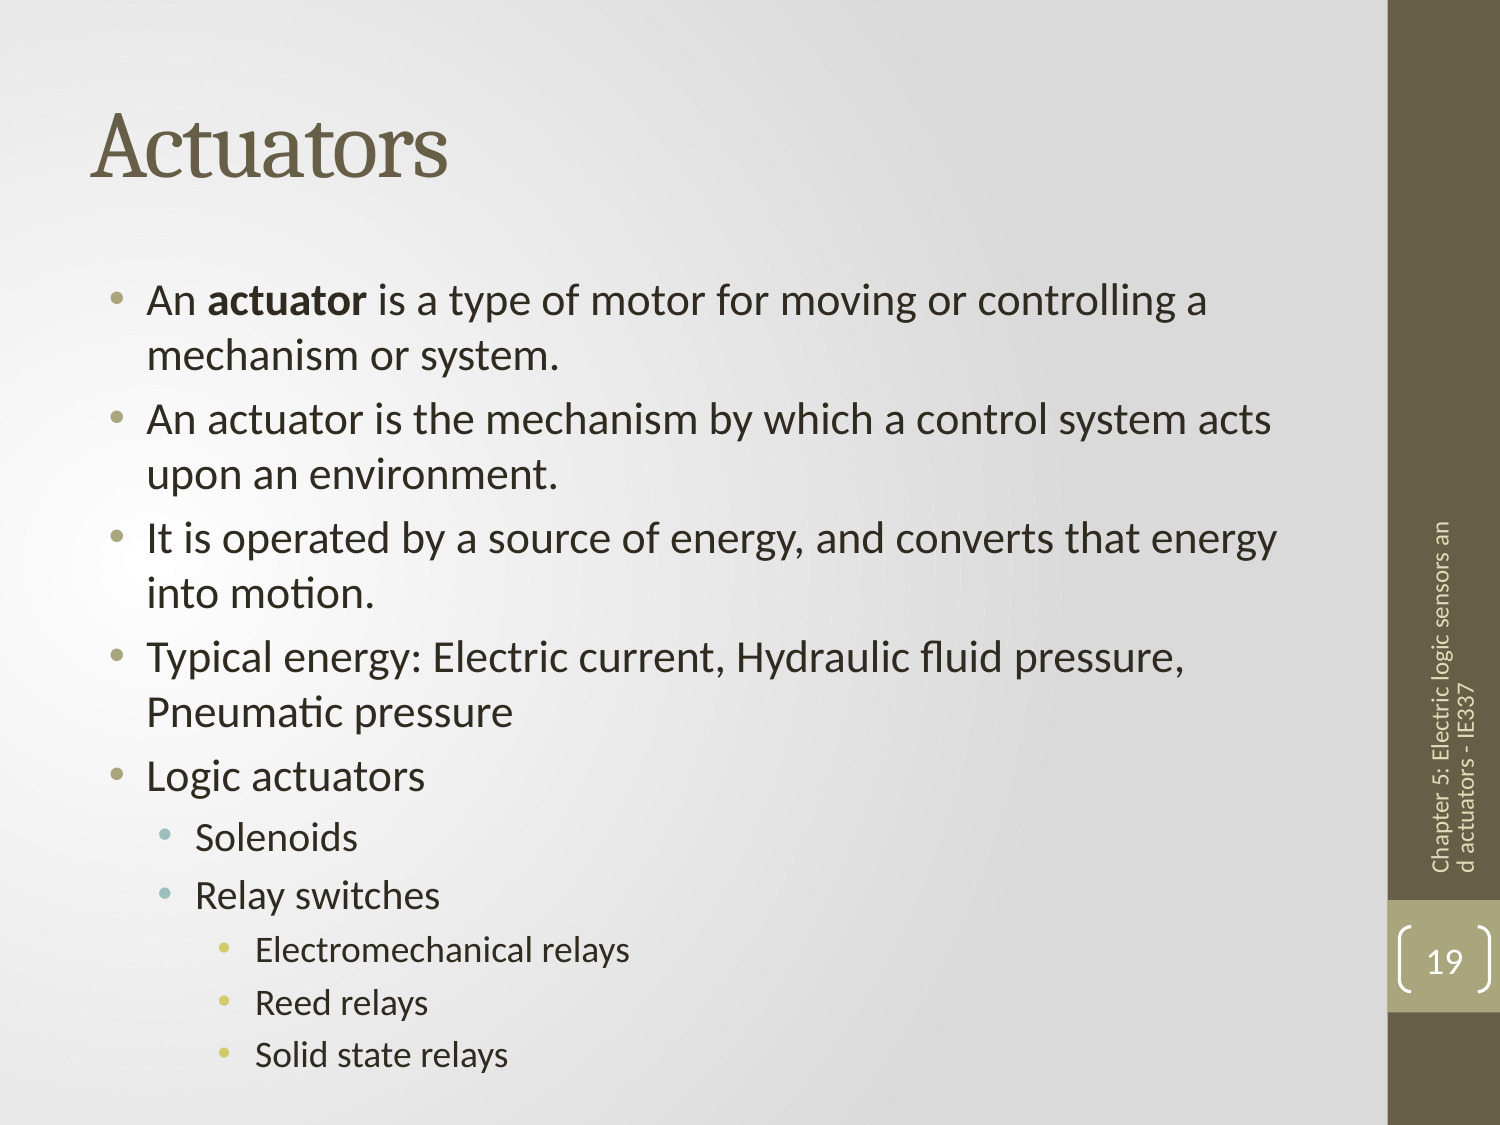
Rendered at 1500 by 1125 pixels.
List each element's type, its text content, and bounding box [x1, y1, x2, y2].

slide_number 19 [1397, 925, 1492, 994]
title Actuators [75, 45, 1325, 233]
list An actuator is a type of motor for moving or controlling a mechanism or system. An actuator is the mechanism by which a control system acts upon an environment. It is operated by a source of energy, and converts that energy into motion. Typical energy: Electric current, Hydraulic fluid pressure, Pneumatic pressure Logic actuators Solenoids Relay switches Electromechanical relays Reed relays Solid state relays [75, 262, 1325, 1094]
footer Chapter 5: Electric logic sensors and actuators - IE337 [1408, 500, 1469, 889]
